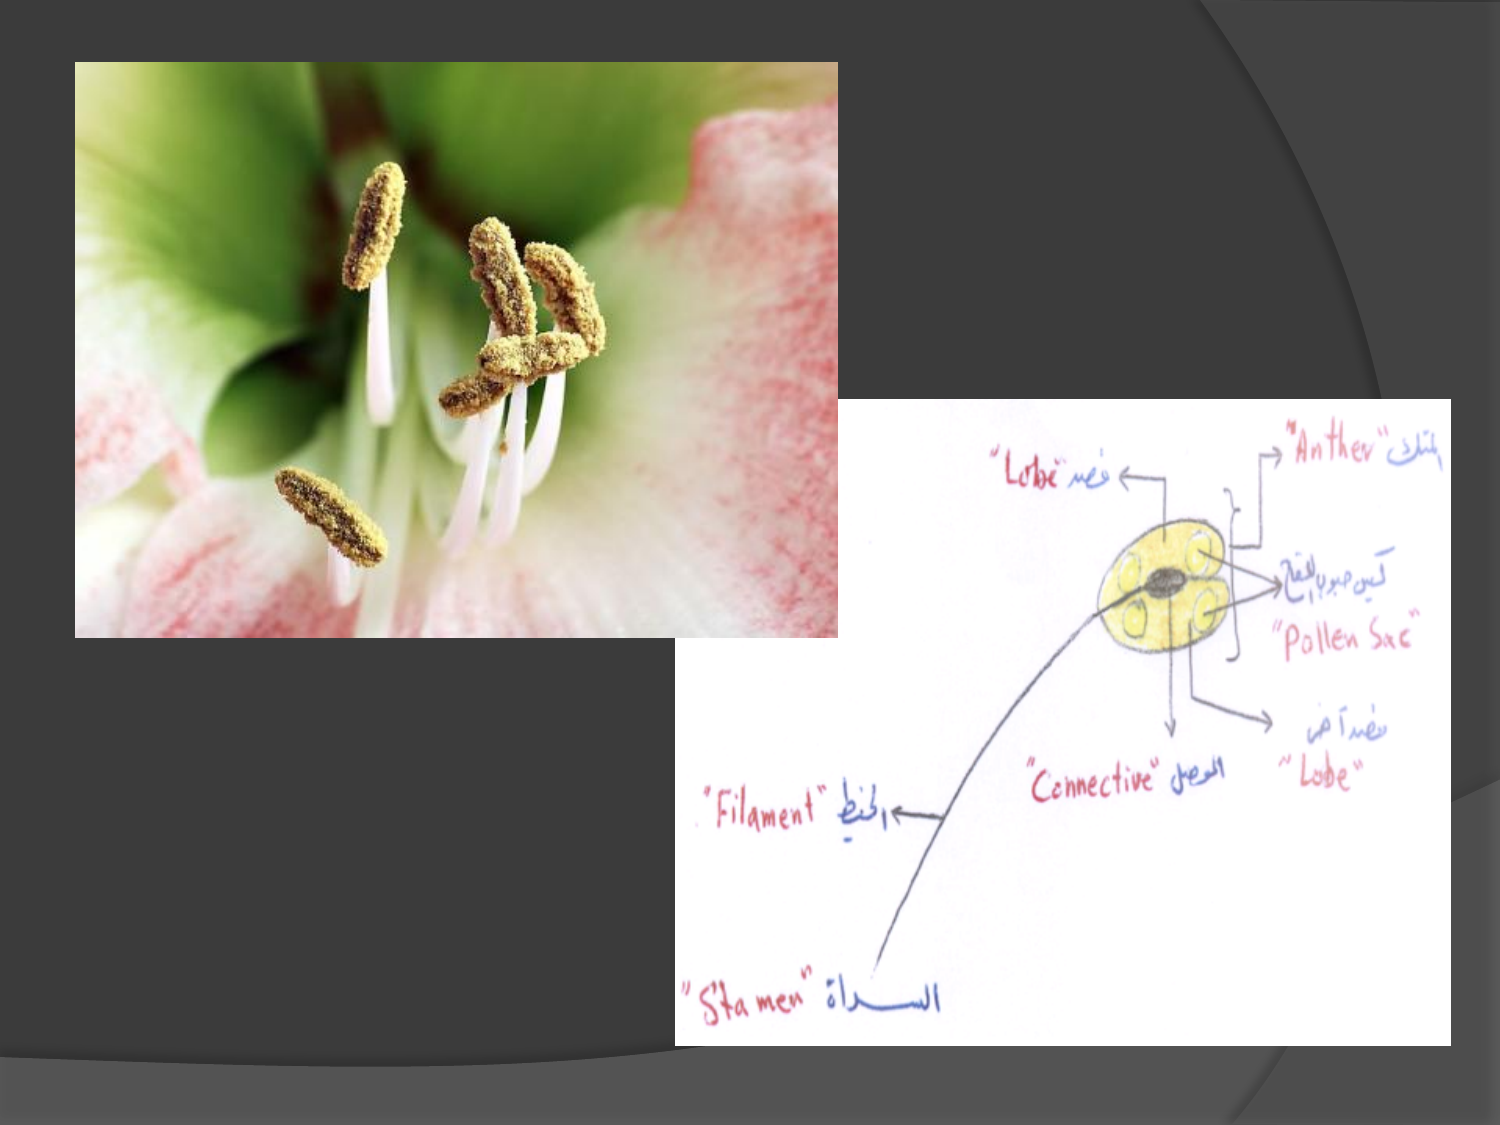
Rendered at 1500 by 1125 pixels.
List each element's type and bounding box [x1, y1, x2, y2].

picture [74, 62, 839, 638]
picture [674, 399, 1451, 1046]
